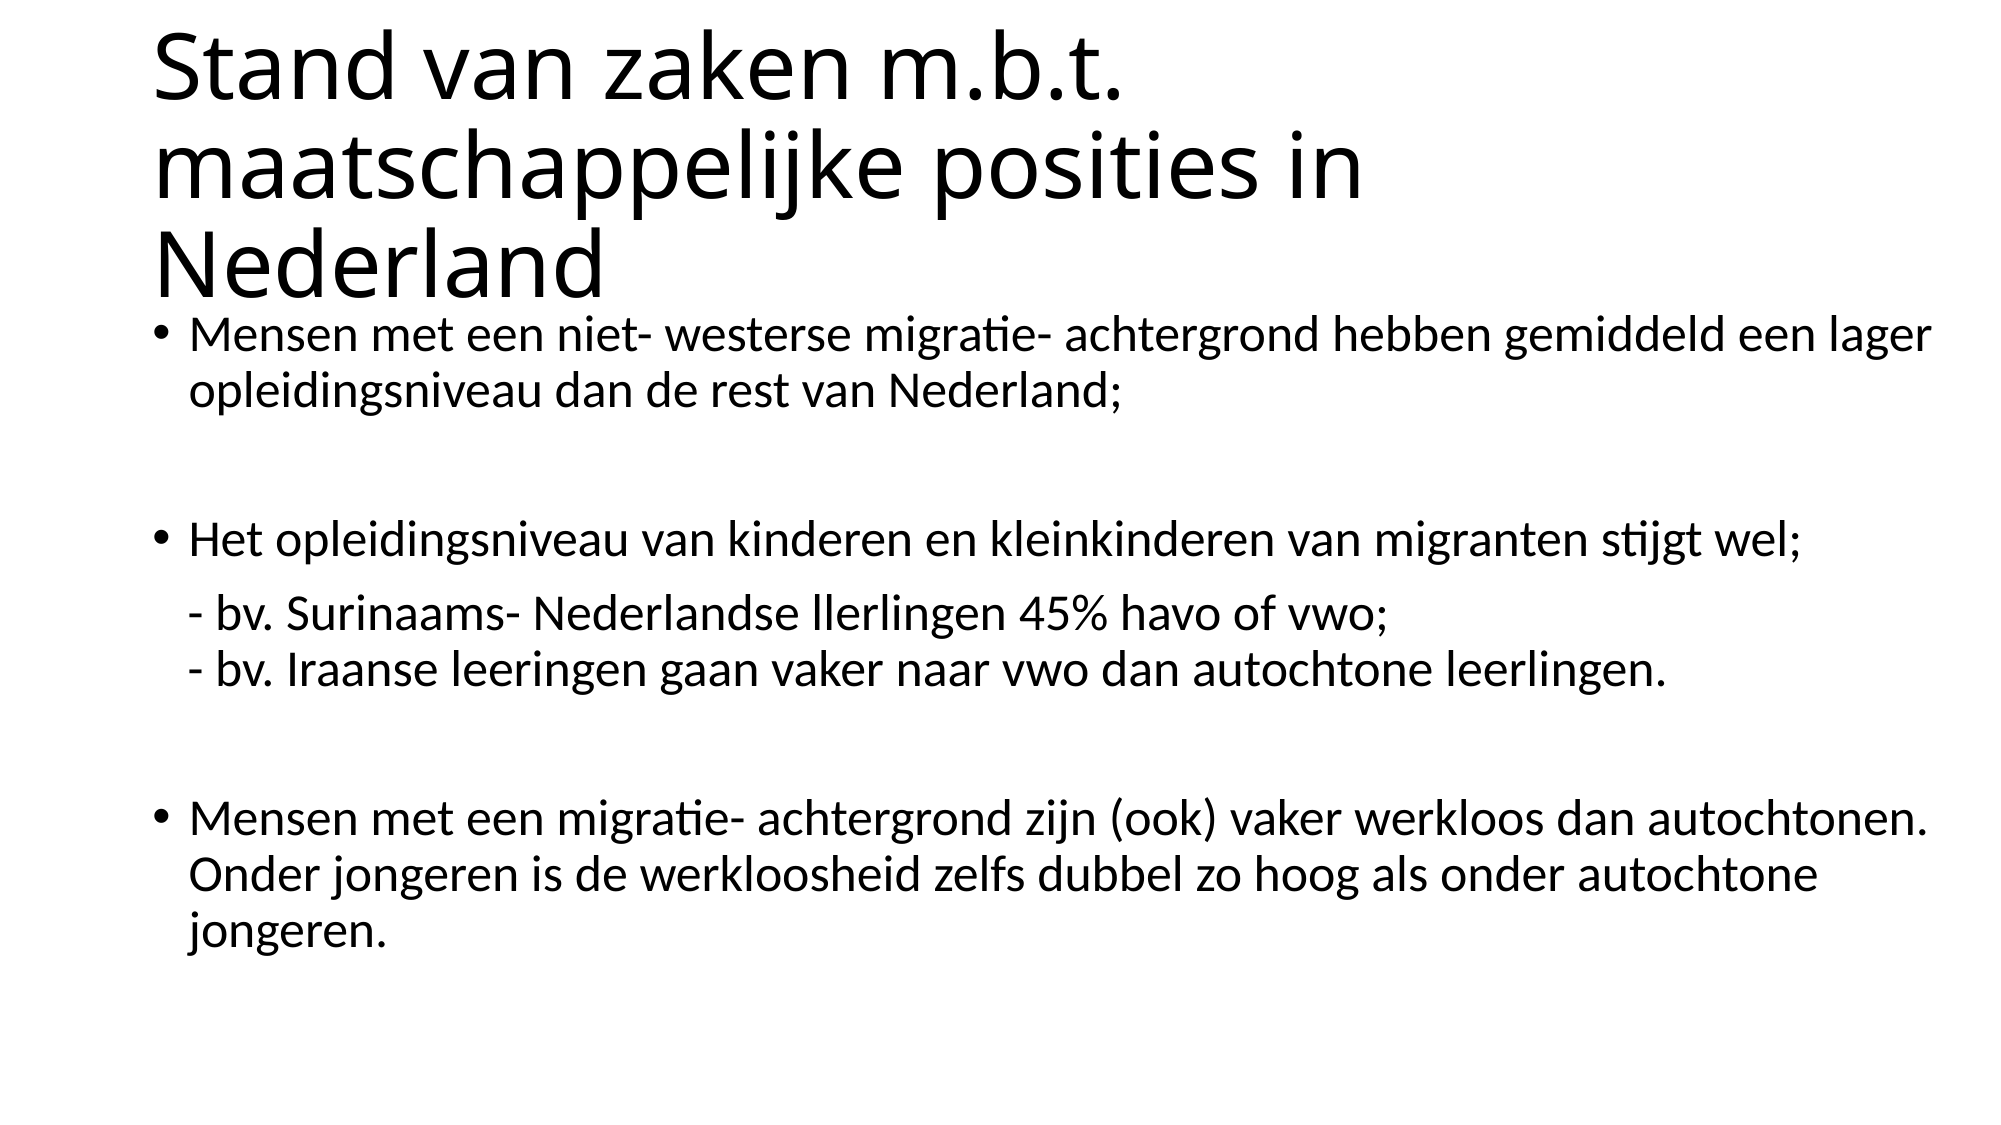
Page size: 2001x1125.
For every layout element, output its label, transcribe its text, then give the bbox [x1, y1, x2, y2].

title Stand van zaken m.b.t. maatschappelijke posities in Nederland [137, 59, 1863, 278]
list Mensen met een niet- westerse migratie- achtergrond hebben gemiddeld een lager opleidingsniveau dan de rest van Nederland; Het opleidingsniveau van kinderen en kleinkinderen van migranten stijgt wel; - bv. Surinaams- Nederlandse llerlingen 45% havo of vwo; - bv. Iraanse leeringen gaan vaker naar vwo dan autochtone leerlingen. Mensen met een migratie- achtergrond zijn (ook) vaker werkloos dan autochtonen. Onder jongeren is de werkloosheid zelfs dubbel zo hoog als onder autochtone jongeren. [137, 299, 1966, 1014]
